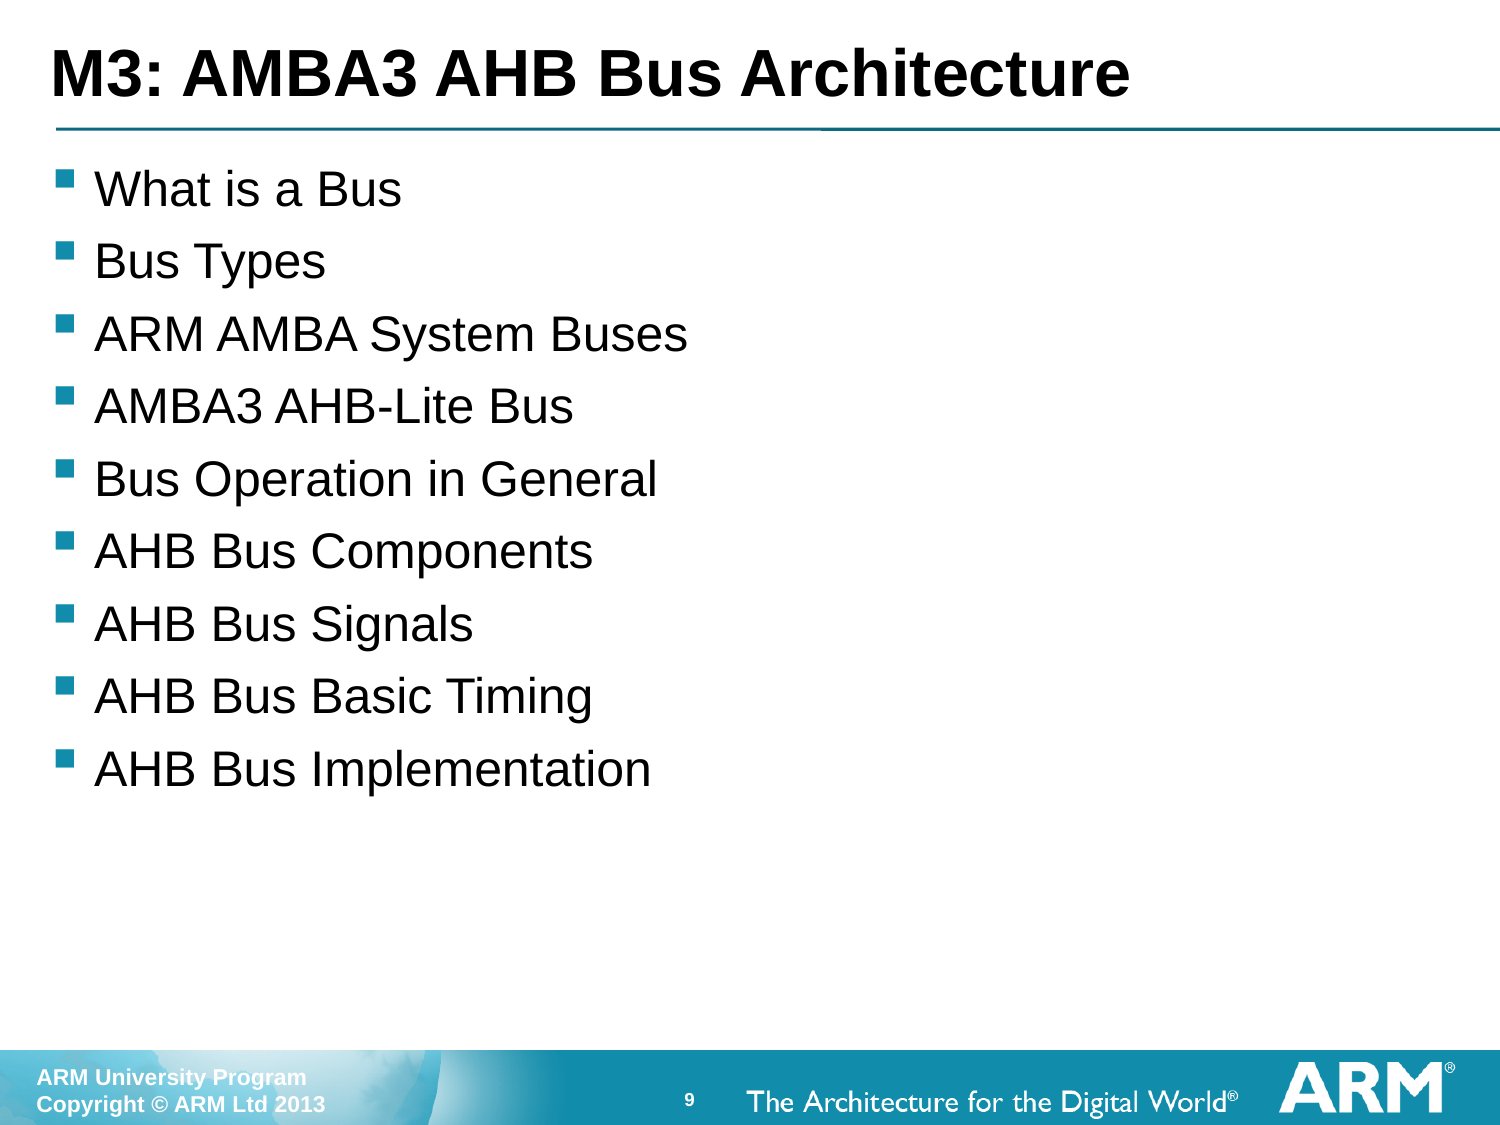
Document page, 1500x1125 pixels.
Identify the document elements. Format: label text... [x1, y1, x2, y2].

picture [0, 780, 1500, 1125]
title M3: AMBA3 AHB Bus Architecture [35, 1, 1476, 139]
list What is a Bus Bus Types ARM AMBA System Buses AMBA3 AHB-Lite Bus Bus Operation in General AHB Bus Components AHB Bus Signals AHB Bus Basic Timing AHB Bus Implementation [35, 148, 1476, 1047]
